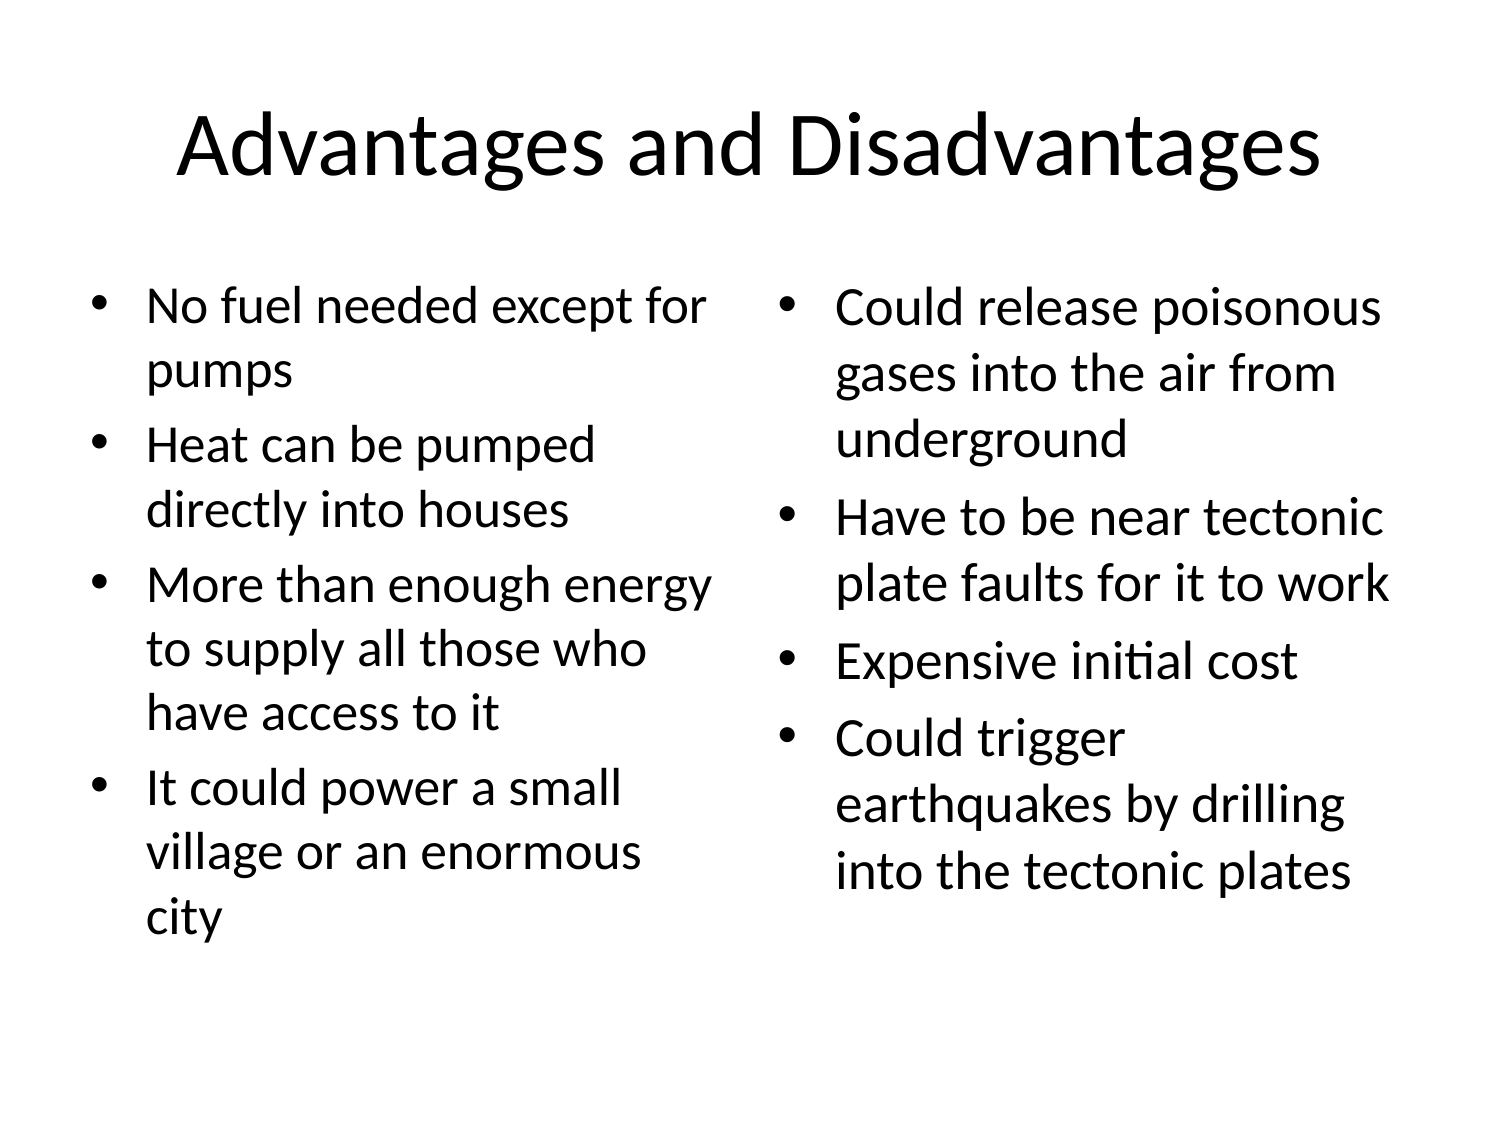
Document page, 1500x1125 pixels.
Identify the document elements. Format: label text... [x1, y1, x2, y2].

title Advantages and Disadvantages [75, 45, 1425, 233]
list No fuel needed except for pumps Heat can be pumped directly into houses More than enough energy to supply all those who have access to it It could power a small village or an enormous city [75, 262, 738, 1005]
list Could release poisonous gases into the air from underground Have to be near tectonic plate faults for it to work Expensive initial cost Could trigger earthquakes by drilling into the tectonic plates [762, 262, 1425, 1005]
